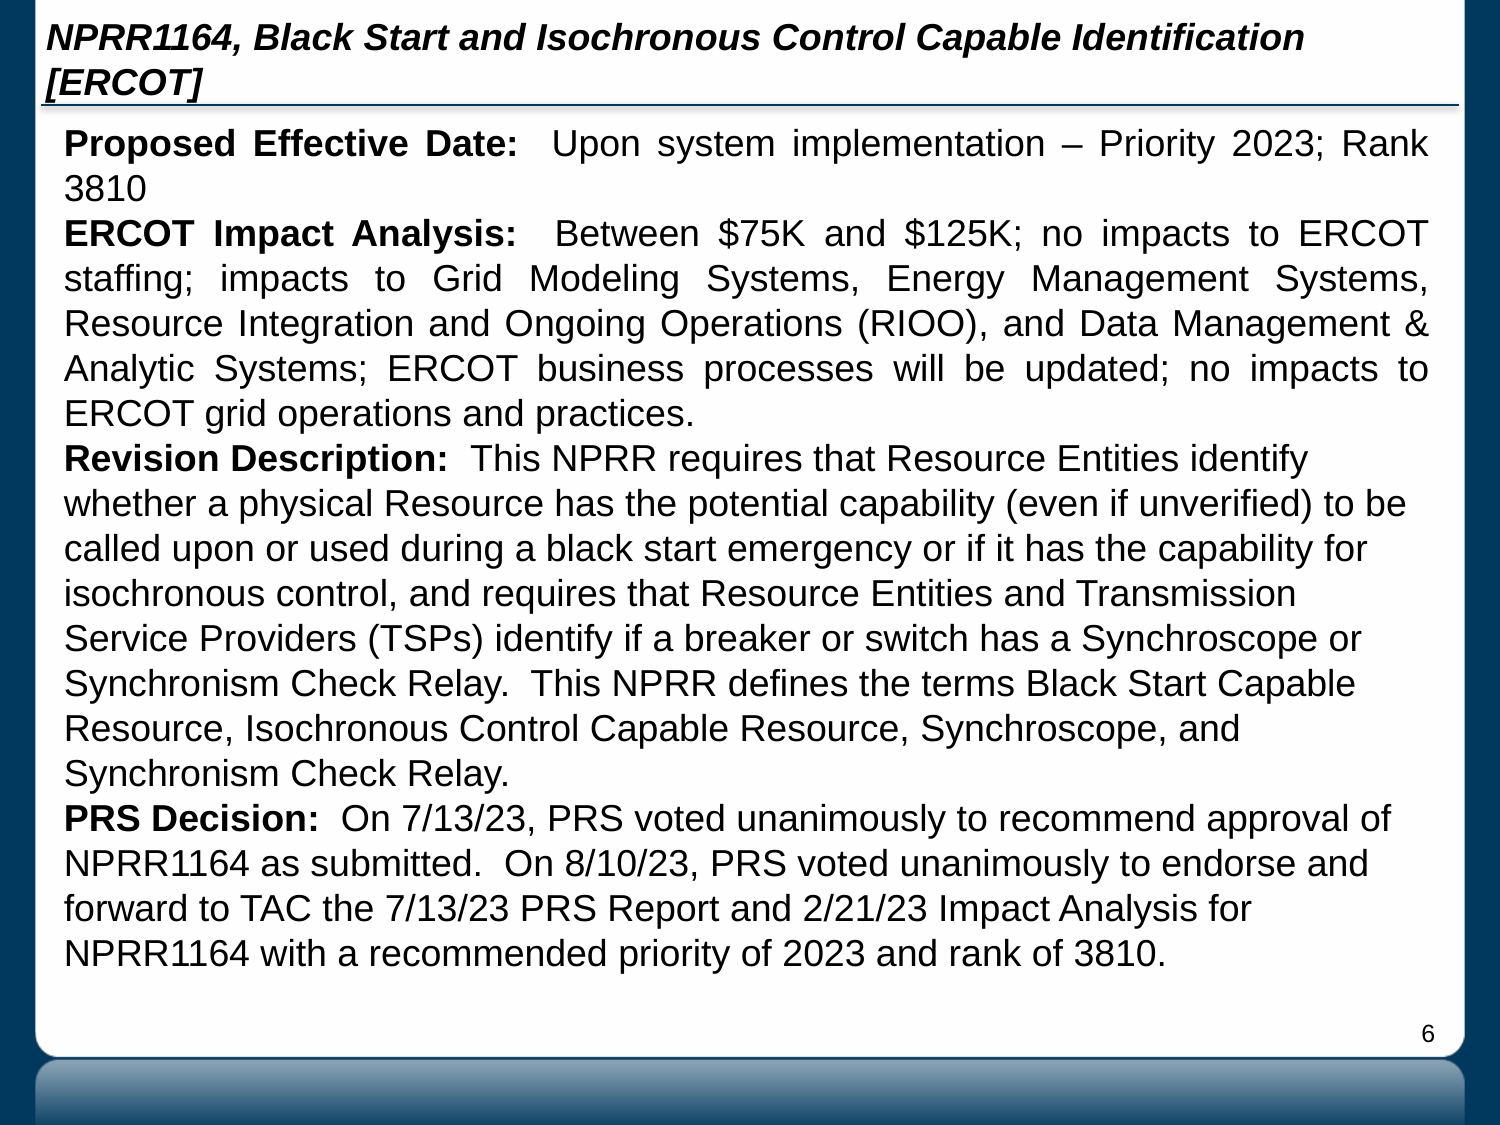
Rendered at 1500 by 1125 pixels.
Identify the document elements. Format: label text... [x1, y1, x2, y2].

picture [35, 0, 1465, 1125]
text_box Proposed Effective Date: Upon system implementation – Priority 2023; Rank 3810 ERCOT Impact Analysis: Between $75K and $125K; no impacts to ERCOT staffing; impacts to Grid Modeling Systems, Energy Management Systems, Resource Integration and Ongoing Operations (RIOO), and Data Management & Analytic Systems; ERCOT business processes will be updated; no impacts to ERCOT grid operations and practices. Revision Description: This NPRR requires that Resource Entities identify whether a physical Resource has the potential capability (even if unverified) to be called upon or used during a black start emergency or if it has the capability for isochronous control, and requires that Resource Entities and Transmission Service Providers (TSPs) identify if a breaker or switch has a Synchroscope or Synchronism Check Relay. This NPRR defines the terms Black Start Capable Resource, Isochronous Control Capable Resource, Synchroscope, and Synchronism Check Relay. PRS Decision: On 7/13/23, PRS voted unanimously to recommend approval of NPRR1164 as submitted. On 8/10/23, PRS voted unanimously to endorse and forward to TAC the 7/13/23 PRS Report and 2/21/23 Impact Analysis for NPRR1164 with a recommended priority of 2023 and rank of 3810. [11, 111, 1444, 981]
title NPRR1164, Black Start and Isochronous Control Capable Identification [ERCOT] [31, 20, 1464, 97]
